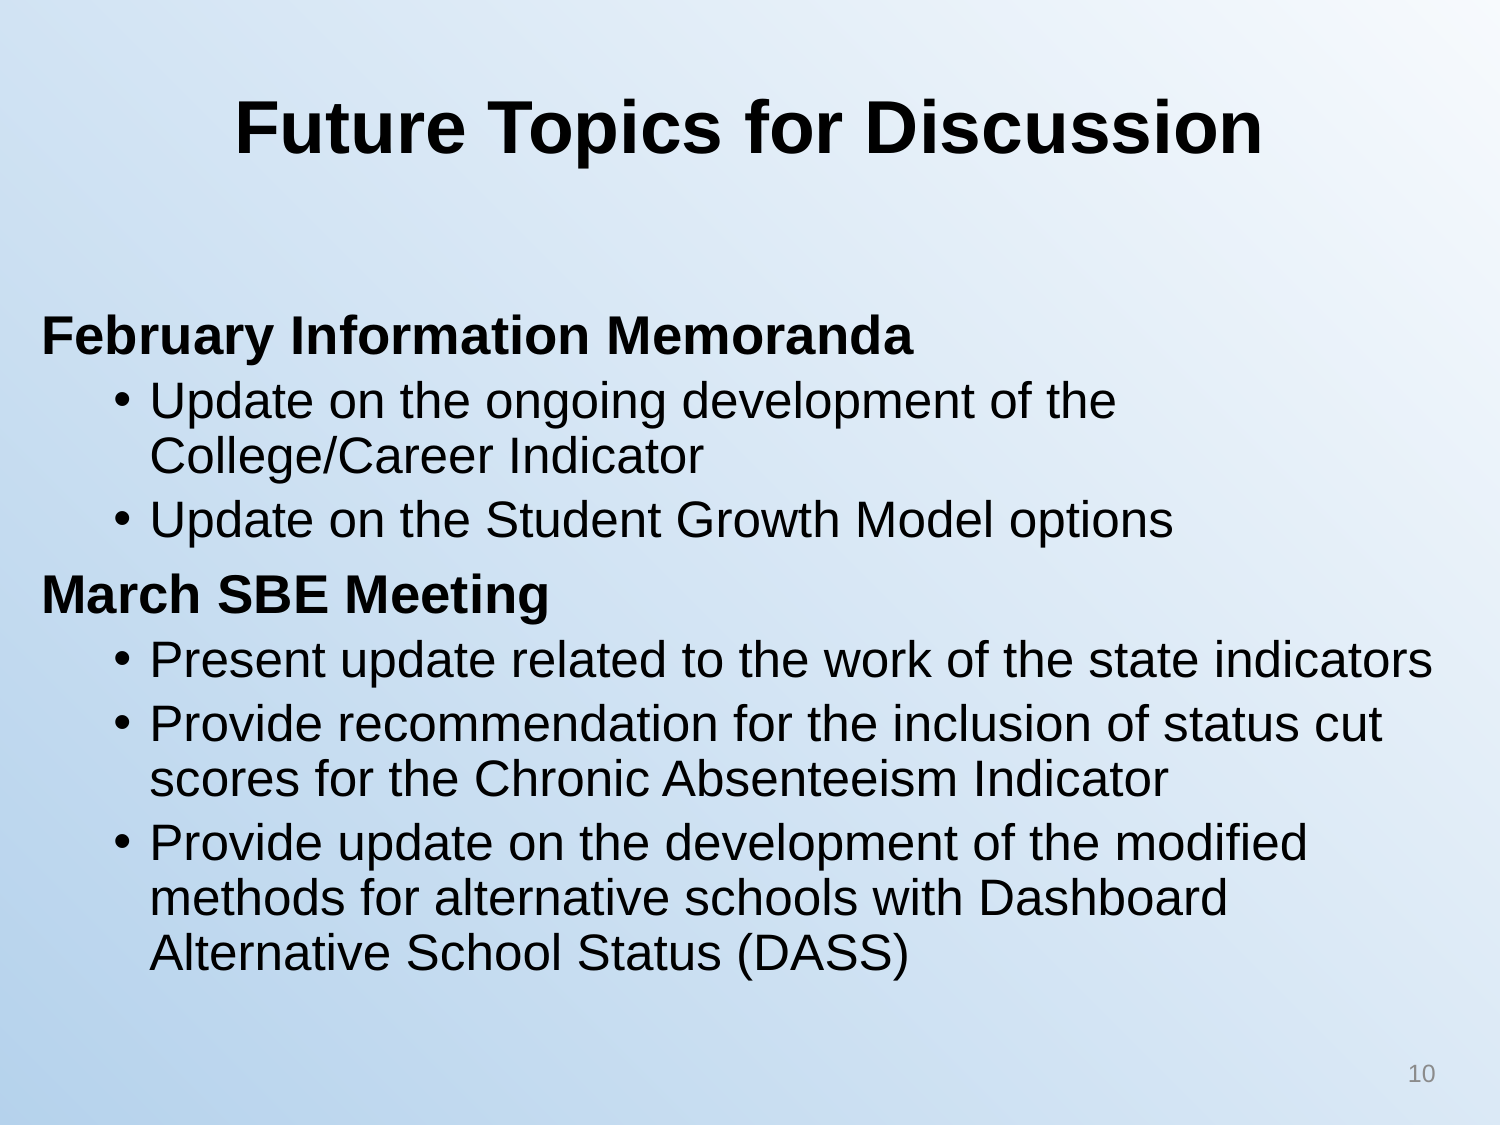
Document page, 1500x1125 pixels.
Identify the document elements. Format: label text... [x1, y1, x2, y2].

slide_number 10 [1113, 1042, 1451, 1103]
title Future Topics for Discussion [0, 0, 1500, 260]
list February Information Memoranda Update on the ongoing development of the College/Career Indicator Update on the Student Growth Model options March SBE Meeting Present update related to the work of the state indicators Provide recommendation for the inclusion of status cut scores for the Chronic Absenteeism Indicator Provide update on the development of the modified methods for alternative schools with Dashboard Alternative School Status (DASS) [25, 299, 1451, 1014]
